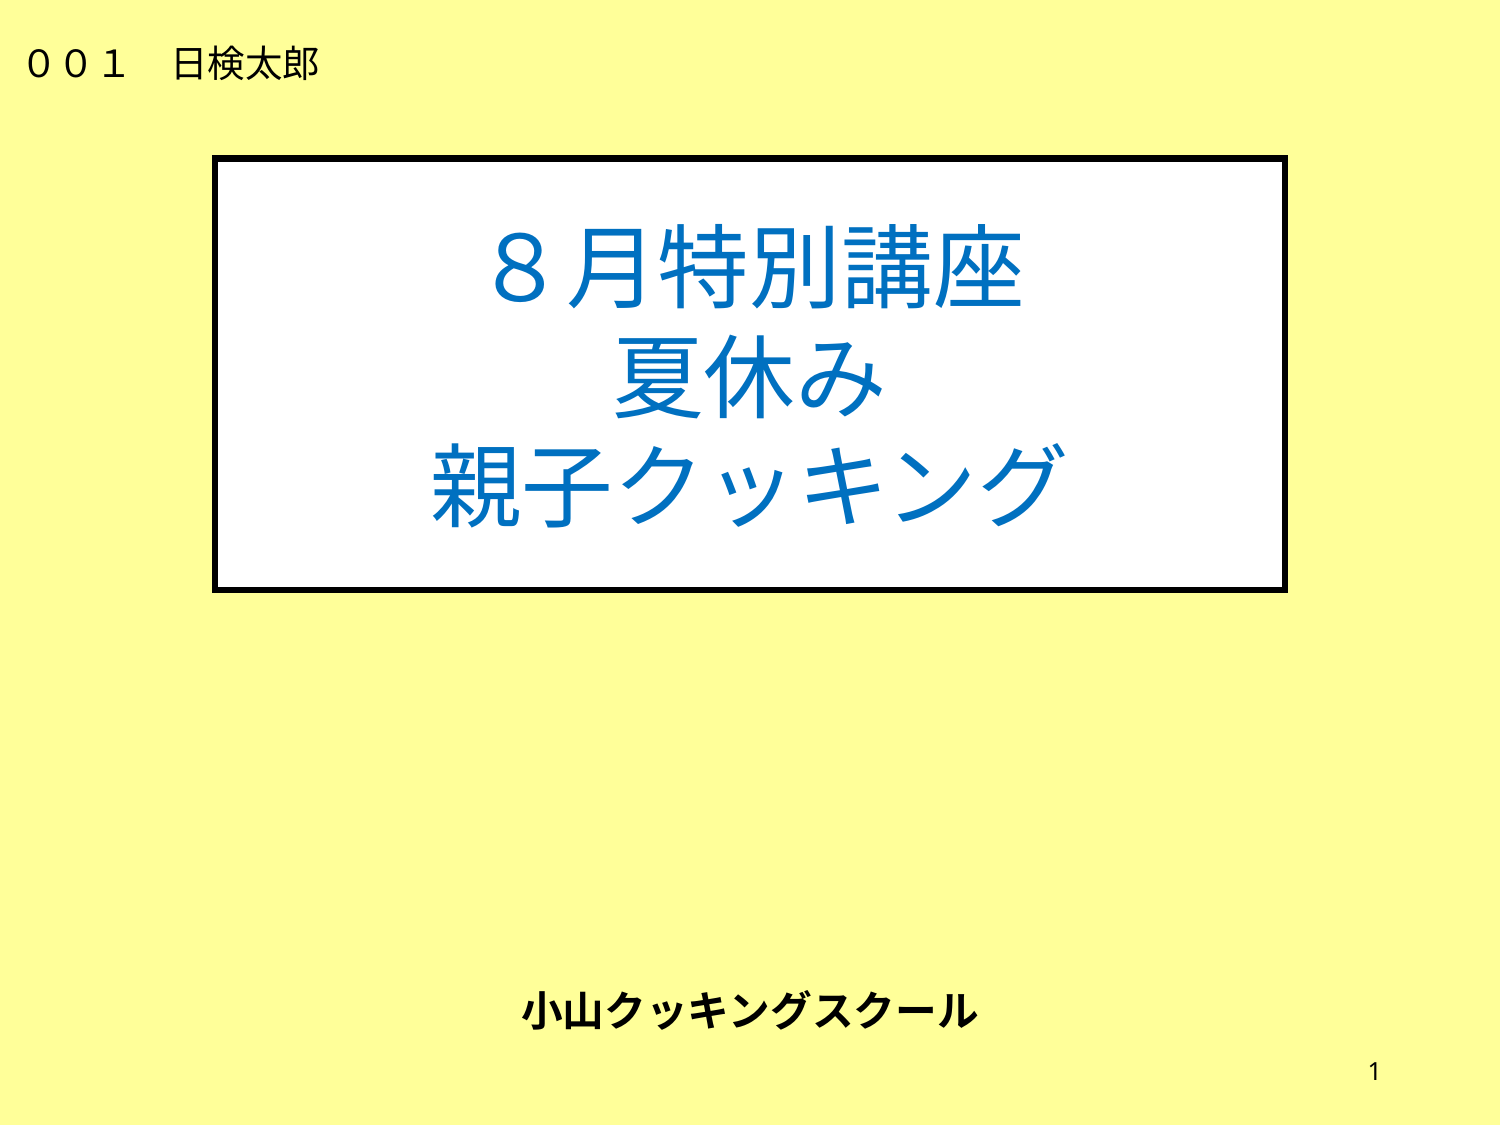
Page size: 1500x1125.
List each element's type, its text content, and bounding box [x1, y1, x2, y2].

text_box ００１ 日検太郎 [5, 32, 335, 93]
text_box ８月特別講座 夏休み 親子クッキング [214, 158, 1286, 591]
slide_number 1 [1059, 1042, 1397, 1103]
text_box 小山クッキングスクール [506, 977, 994, 1042]
